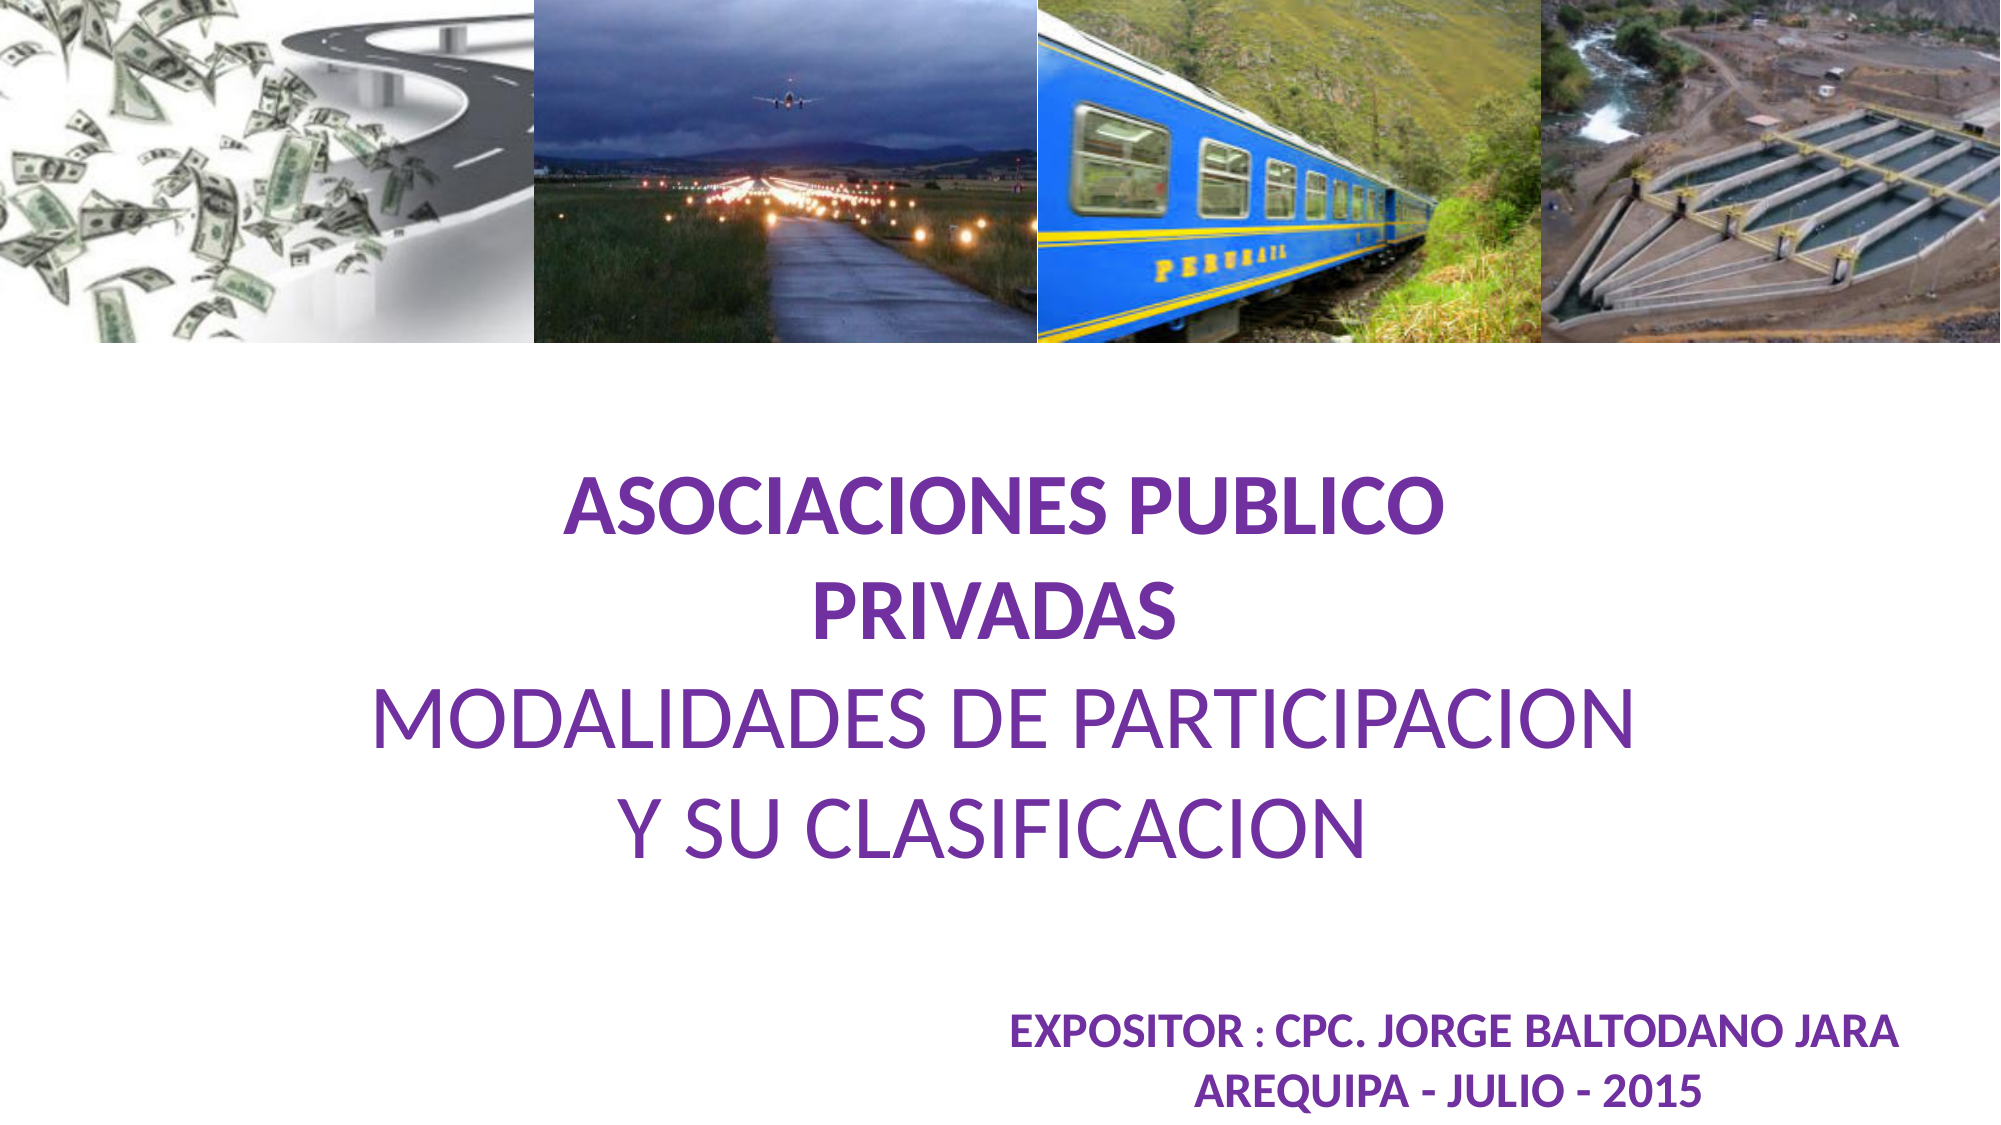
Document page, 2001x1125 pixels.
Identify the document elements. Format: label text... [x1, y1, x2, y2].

text_box EXPOSITOR : CPC. JORGE BALTODANO JARA AREQUIPA - JULIO - 2015 [950, 990, 1970, 1125]
text_box ASOCIACIONES PUBLICO PRIVADAS MODALIDADES DE PARTICIPACION Y SU CLASIFICACION [82, 229, 1948, 1094]
picture [1038, 0, 2000, 343]
picture [0, 0, 1037, 343]
